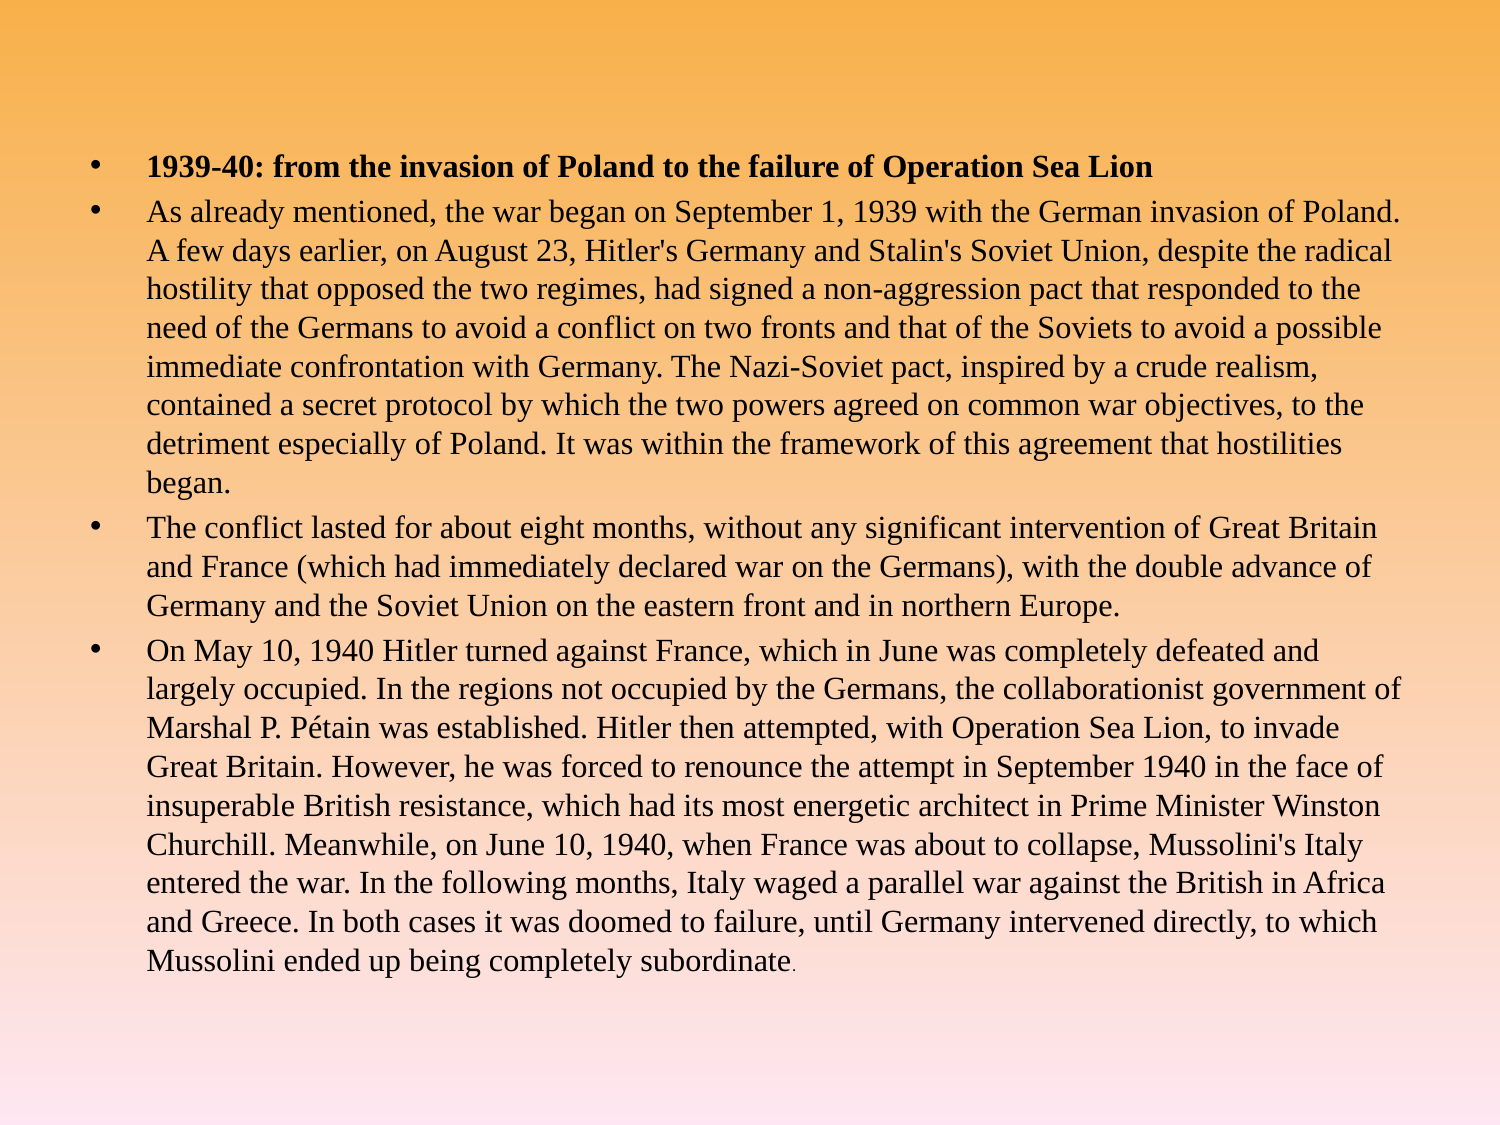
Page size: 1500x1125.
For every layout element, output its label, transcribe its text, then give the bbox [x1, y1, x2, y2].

list 1939-40: from the invasion of Poland to the failure of Operation Sea Lion As already mentioned, the war began on September 1, 1939 with the German invasion of Poland. A few days earlier, on August 23, Hitler's Germany and Stalin's Soviet Union, despite the radical hostility that opposed the two regimes, had signed a non-aggression pact that responded to the need of the Germans to avoid a conflict on two fronts and that of the Soviets to avoid a possible immediate confrontation with Germany. The Nazi-Soviet pact, inspired by a crude realism, contained a secret protocol by which the two powers agreed on common war objectives, to the detriment especially of Poland. It was within the framework of this agreement that hostilities began. The conflict lasted for about eight months, without any significant intervention of Great Britain and France (which had immediately declared war on the Germans), with the double advance of Germany and the Soviet Union on the eastern front and in northern Europe. On May 10, 1940 Hitler turned against France, which in June was completely defeated and largely occupied. In the regions not occupied by the Germans, the collaborationist government of Marshal P. Pétain was established. Hitler then attempted, with Operation Sea Lion, to invade Great Britain. However, he was forced to renounce the attempt in September 1940 in the face of insuperable British resistance, which had its most energetic architect in Prime Minister Winston Churchill. Meanwhile, on June 10, 1940, when France was about to collapse, Mussolini's Italy entered the war. In the following months, Italy waged a parallel war against the British in Africa and Greece. In both cases it was doomed to failure, until Germany intervened directly, to which Mussolini ended up being completely subordinate. [75, 137, 1425, 1005]
